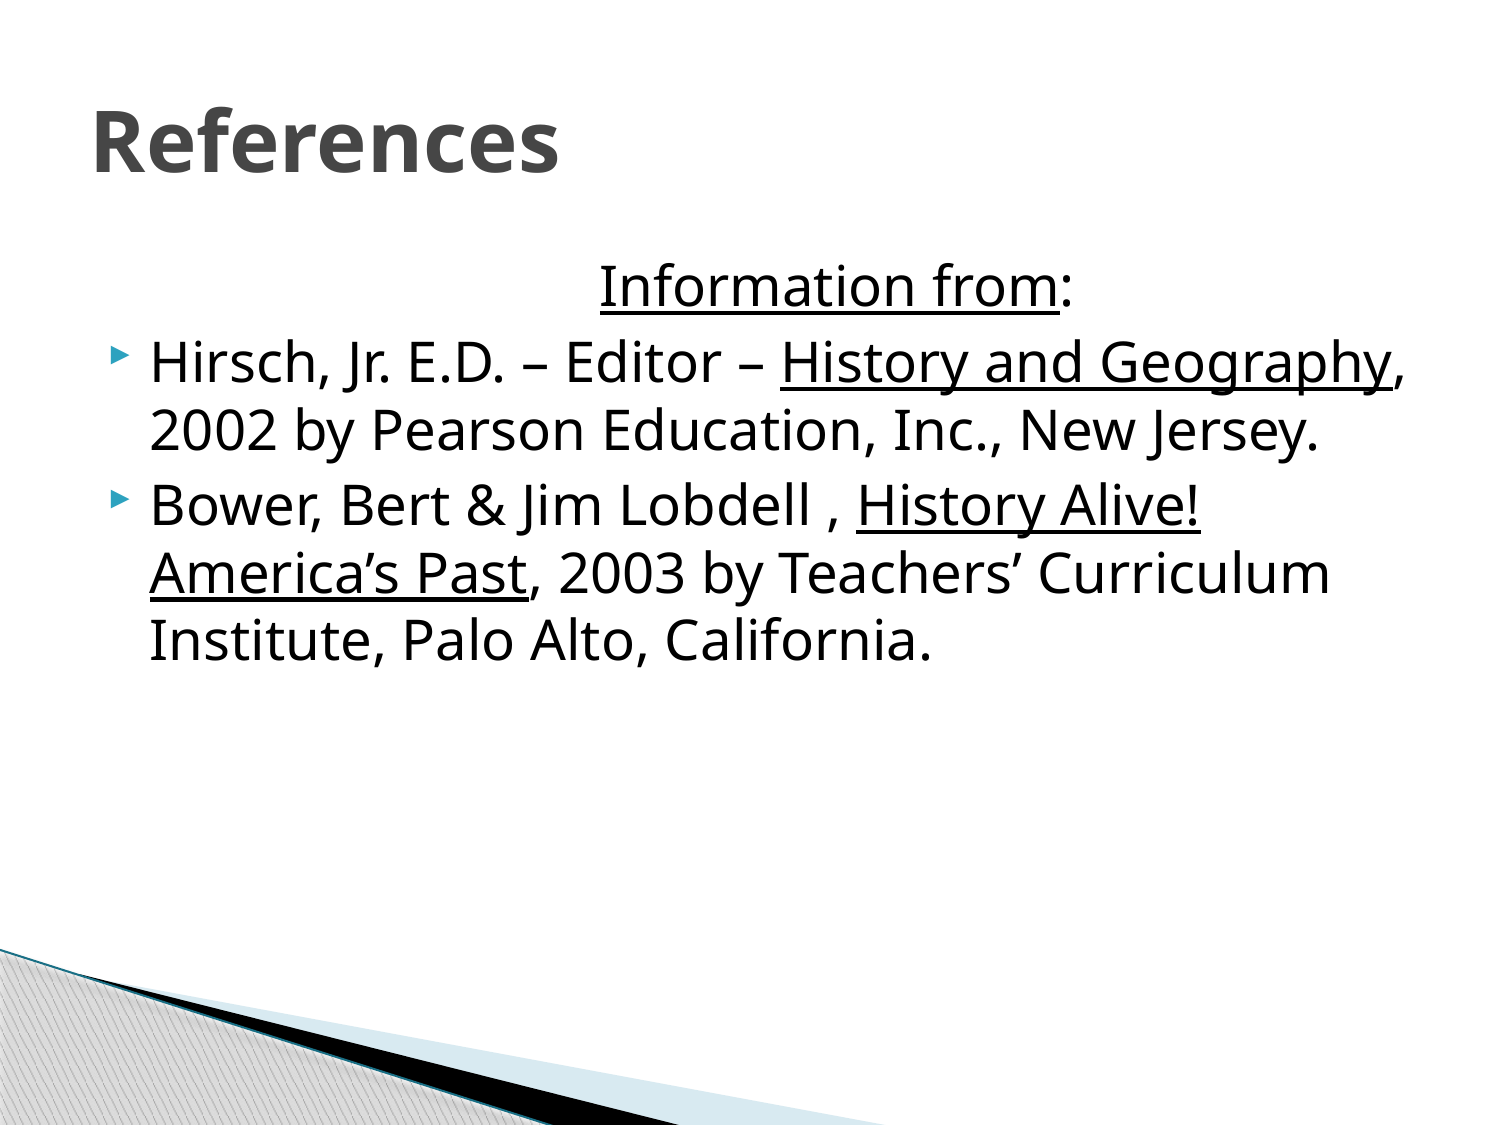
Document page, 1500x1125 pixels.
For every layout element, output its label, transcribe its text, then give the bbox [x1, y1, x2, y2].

list Information from: Hirsch, Jr. E.D. – Editor – History and Geography, 2002 by Pearson Education, Inc., New Jersey. Bower, Bert & Jim Lobdell , History Alive! America’s Past, 2003 by Teachers’ Curriculum Institute, Palo Alto, California. [75, 243, 1425, 986]
title References [75, 45, 1425, 233]
